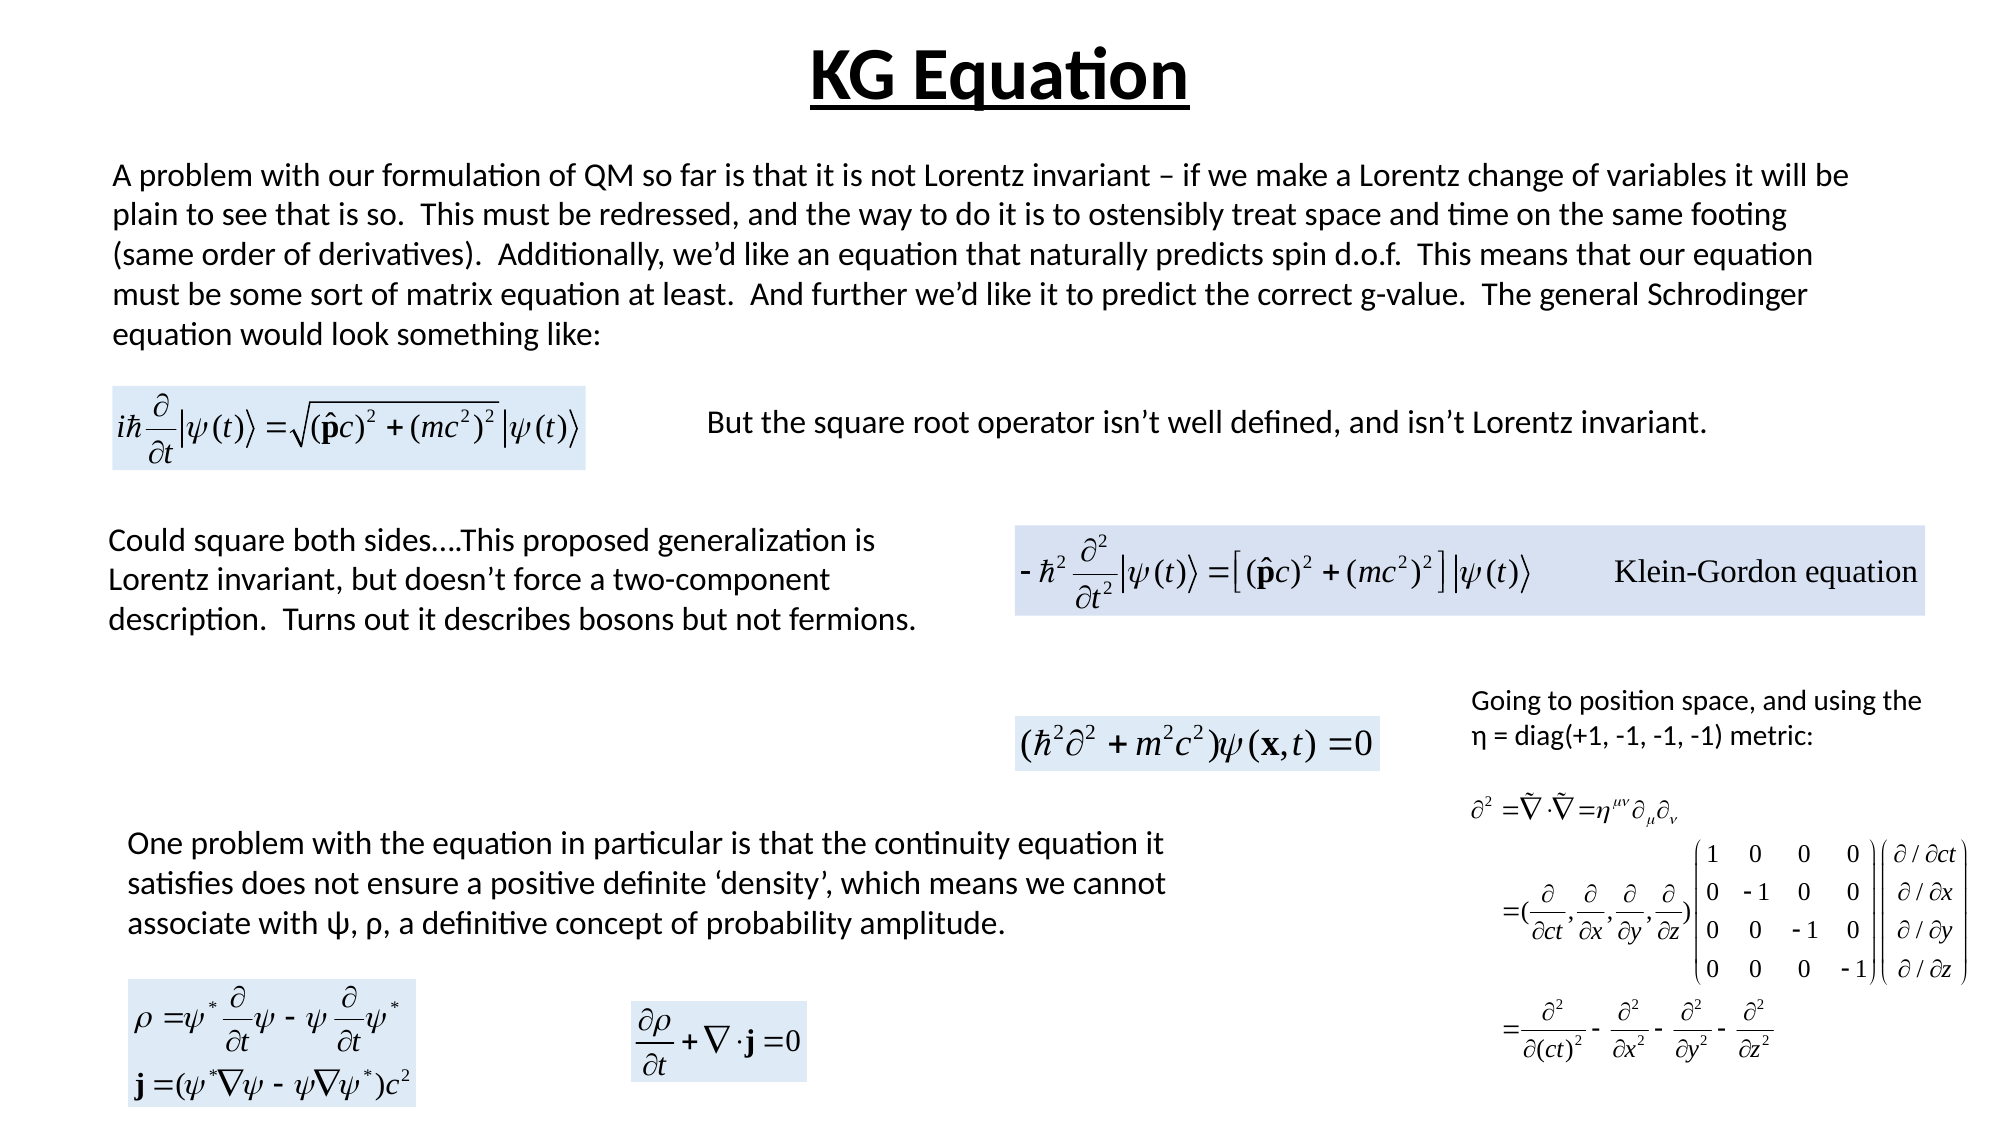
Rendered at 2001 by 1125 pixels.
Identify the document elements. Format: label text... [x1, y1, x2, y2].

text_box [1014, 715, 1380, 772]
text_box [112, 385, 586, 471]
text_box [1467, 789, 1974, 1069]
text_box One problem with the equation in particular is that the continuity equation it satisfies does not ensure a positive definite ‘density’, which means we cannot associate with ψ, ρ, a definitive concept of probability amplitude. [112, 814, 1293, 949]
text_box Could square both sides….This proposed generalization is Lorentz invariant, but doesn’t force a two-component description. Turns out it describes bosons but not fermions. [93, 510, 992, 645]
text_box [128, 978, 416, 1107]
text_box But the square root operator isn’t well defined, and isn’t Lorentz invariant. [692, 392, 1770, 448]
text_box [630, 1001, 808, 1083]
text_box A problem with our formulation of QM so far is that it is not Lorentz invariant – if we make a Lorentz change of variables it will be plain to see that is so. This must be redressed, and the way to do it is to ostensibly treat space and time on the same footing (same order of derivatives). Additionally, we’d like an equation that naturally predicts spin d.o.f. This means that our equation must be some sort of matrix equation at least. And further we’d like it to predict the correct g-value. The general Schrodinger equation would look something like: [97, 145, 1890, 360]
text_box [1014, 525, 1926, 616]
title KG Equation [249, 31, 1750, 121]
text_box Going to position space, and using the η = diag(+1, -1, -1, -1) metric: [1456, 673, 1952, 759]
